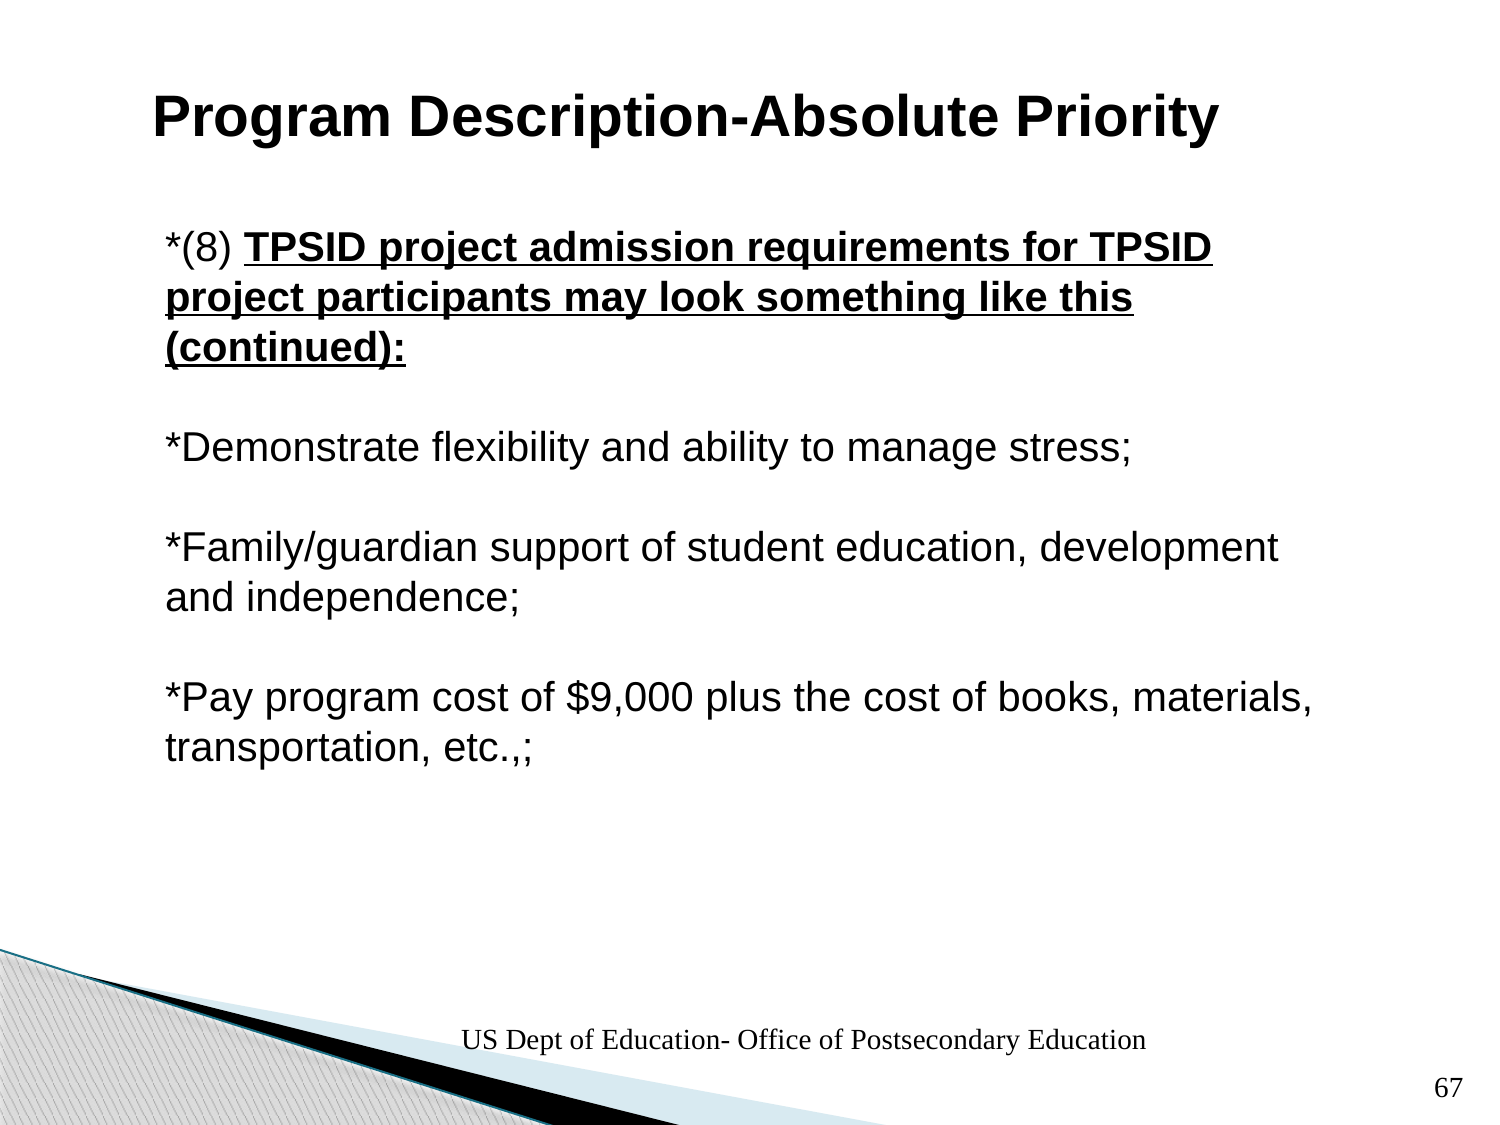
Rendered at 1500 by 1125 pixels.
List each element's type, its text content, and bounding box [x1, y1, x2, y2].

list *(8) TPSID project admission requirements for TPSID project participants may look something like this (continued): *Demonstrate flexibility and ability to manage stress; *Family/guardian support of student education, development and independence; *Pay program cost of $9,000 plus the cost of books, materials, transportation, etc.,; [150, 177, 1375, 988]
footer US Dept of Education- Office of Postsecondary Education [387, 1025, 1163, 1063]
title Program Description-Absolute Priority [137, 50, 1400, 177]
slide_number 67 [1418, 1051, 1479, 1112]
